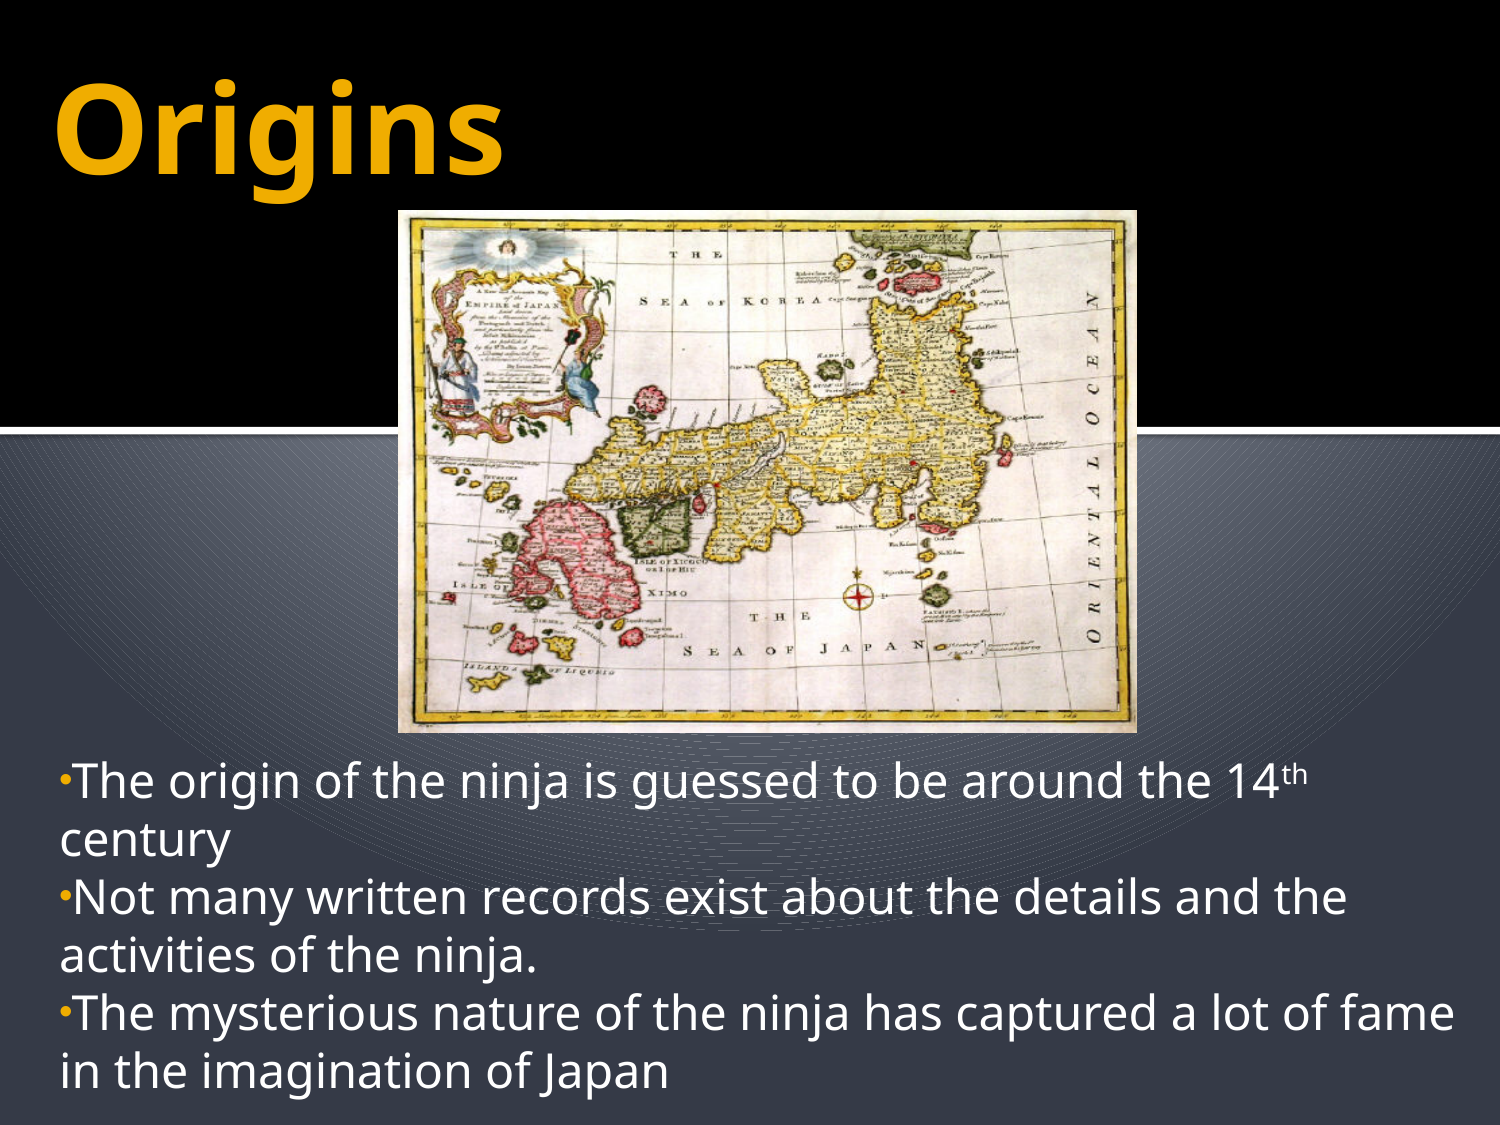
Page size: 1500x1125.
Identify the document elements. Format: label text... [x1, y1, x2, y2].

list The origin of the ninja is guessed to be around the 14th century Not many written records exist about the details and the activities of the ninja. The mysterious nature of the ninja has captured a lot of fame in the imagination of Japan [35, 750, 1473, 1102]
picture [398, 210, 1137, 733]
title Origins [35, 0, 586, 200]
